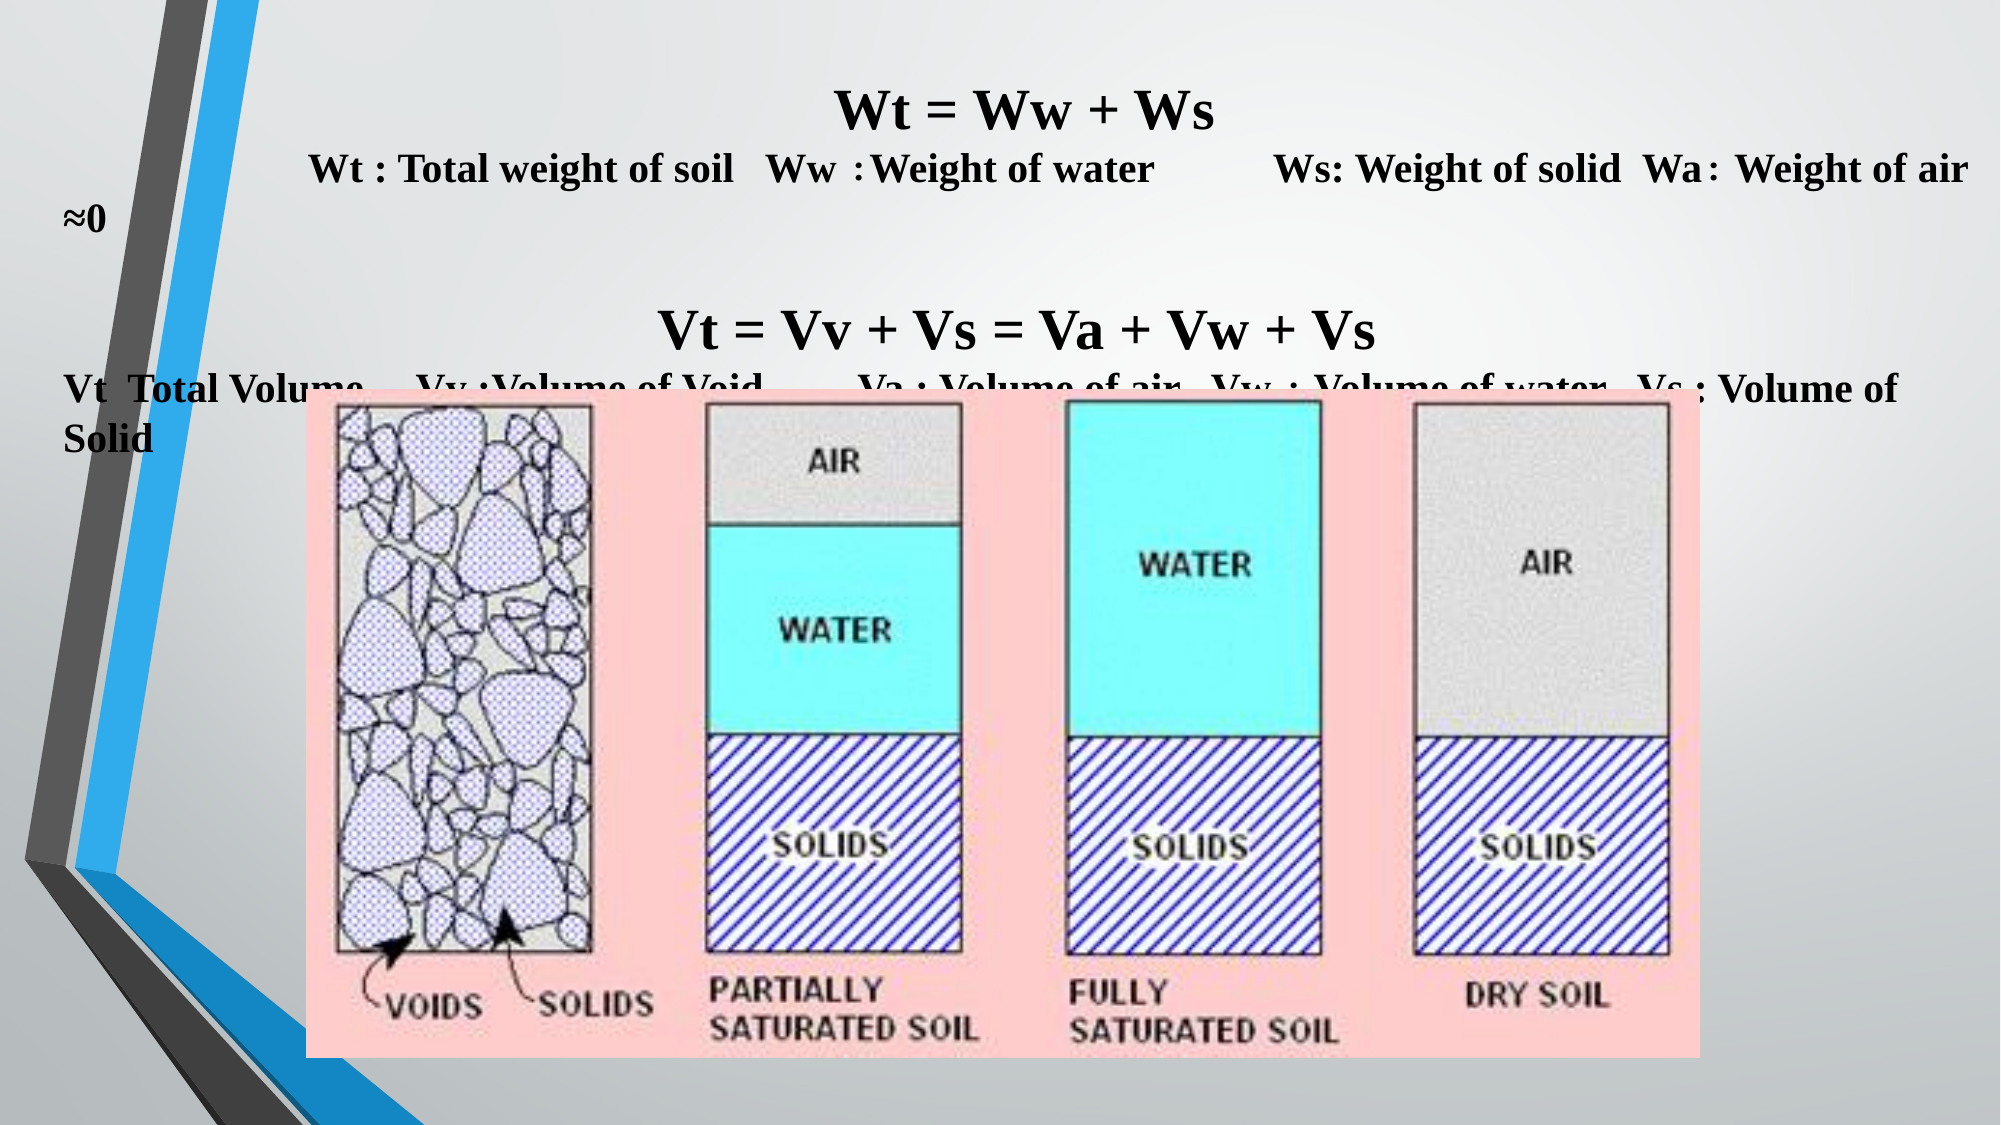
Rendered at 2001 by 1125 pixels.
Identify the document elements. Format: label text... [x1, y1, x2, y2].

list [306, 388, 1700, 1059]
text_box Wt = Ww + Ws Wt : Total weight of soil Ww ∶Weight of water Ws: Weight of solid Wa∶ Weight of air ≈0 Vt = Vv + Vs = Va + Vw + Vs Vt Total Volume Vv :Volume of Void Va : Volume of air Vw ∶ Volume of water Vs : Volume of Solid [48, 63, 2000, 469]
